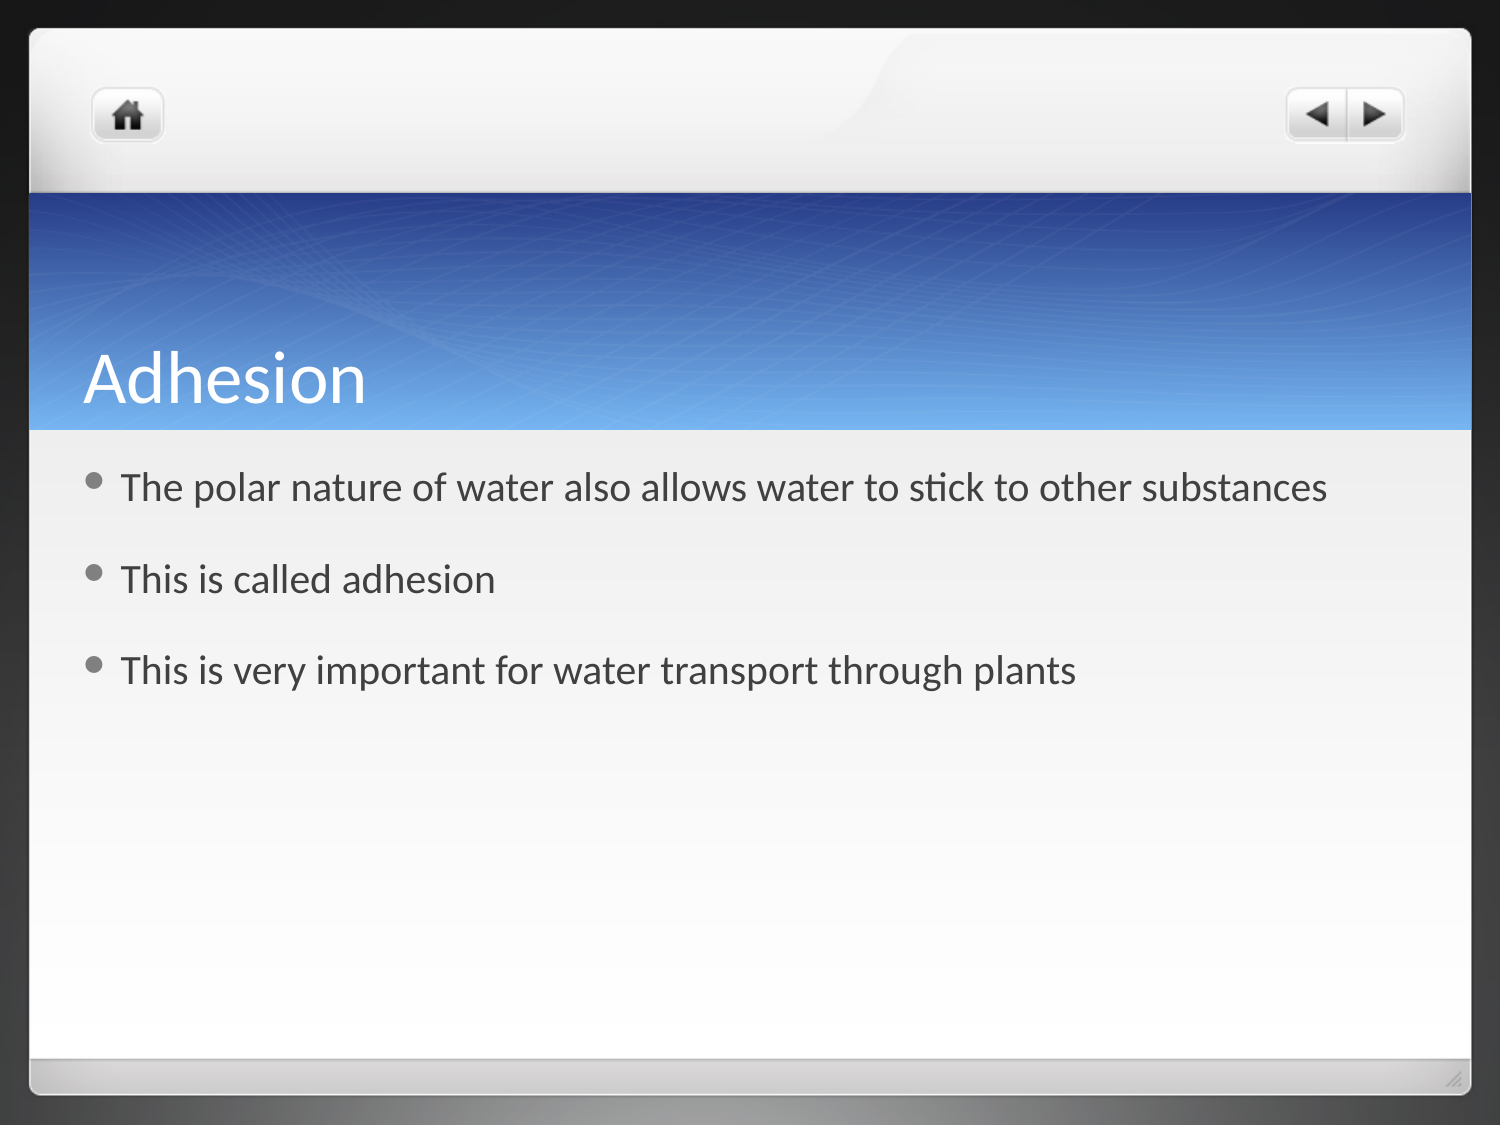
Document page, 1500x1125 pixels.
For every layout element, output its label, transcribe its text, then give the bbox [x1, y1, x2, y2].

title Adhesion [68, 238, 1432, 427]
picture [0, 0, 1500, 1125]
list The polar nature of water also allows water to stick to other substances This is called adhesion This is very important for water transport through plants [68, 452, 1432, 1025]
